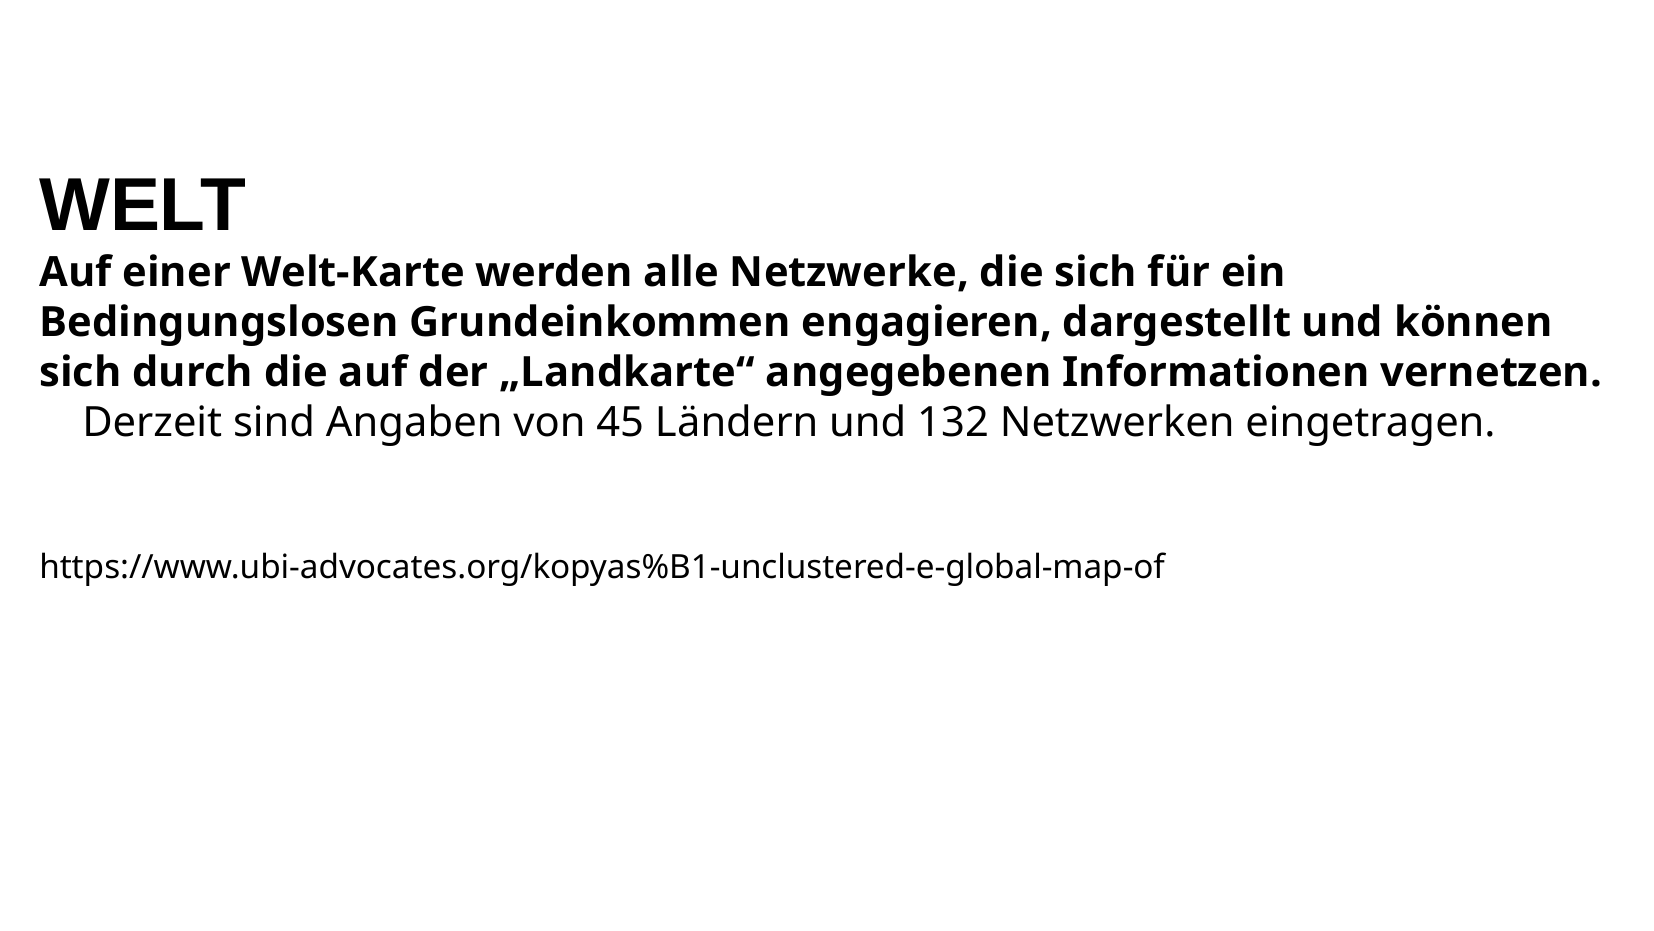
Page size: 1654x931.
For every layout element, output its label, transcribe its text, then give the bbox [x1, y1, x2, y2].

text_box WELT Auf einer Welt-Karte werden alle Netzwerke, die sich für ein Bedingungslosen Grundeinkommen engagieren, dargestellt und können sich durch die auf der „Landkarte“ angegebenen Informationen vernetzen. Derzeit sind Angaben von 45 Ländern und 132 Netzwerken eingetragen. https://www.ubi-advocates.org/kopyas%B1-unclustered-e-global-map-of [24, 147, 1633, 693]
